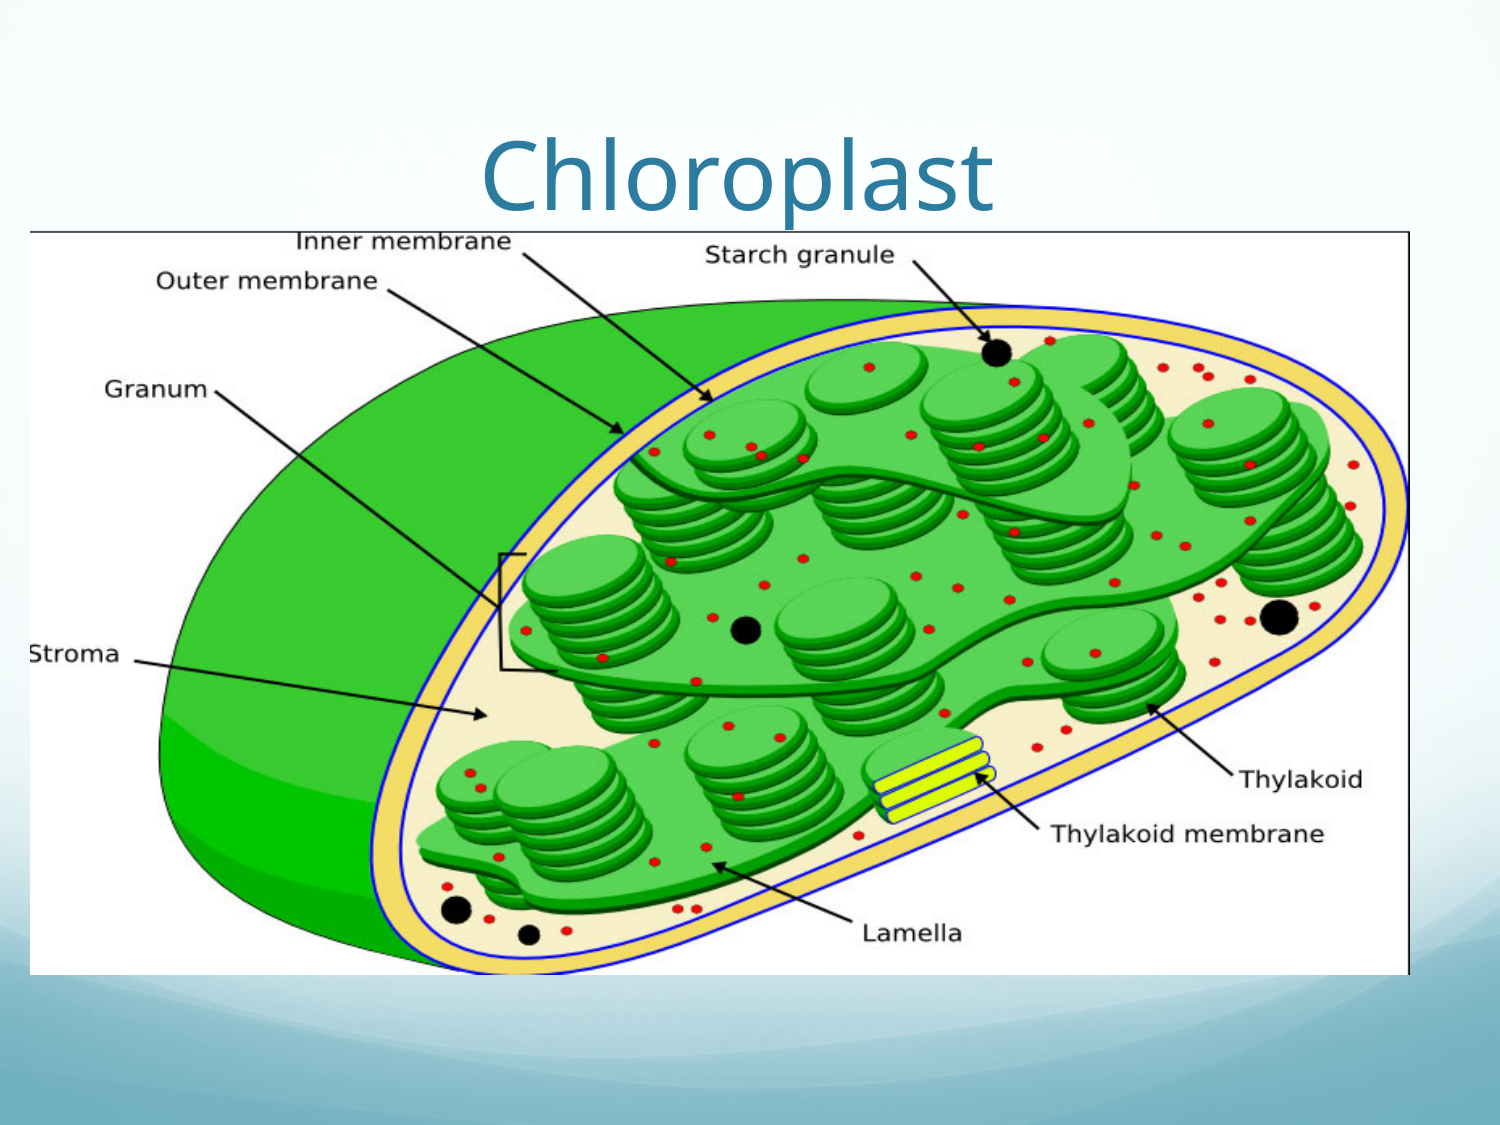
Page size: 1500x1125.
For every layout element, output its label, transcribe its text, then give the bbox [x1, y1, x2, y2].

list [30, 229, 1410, 976]
title Chloroplast [89, 17, 1410, 227]
